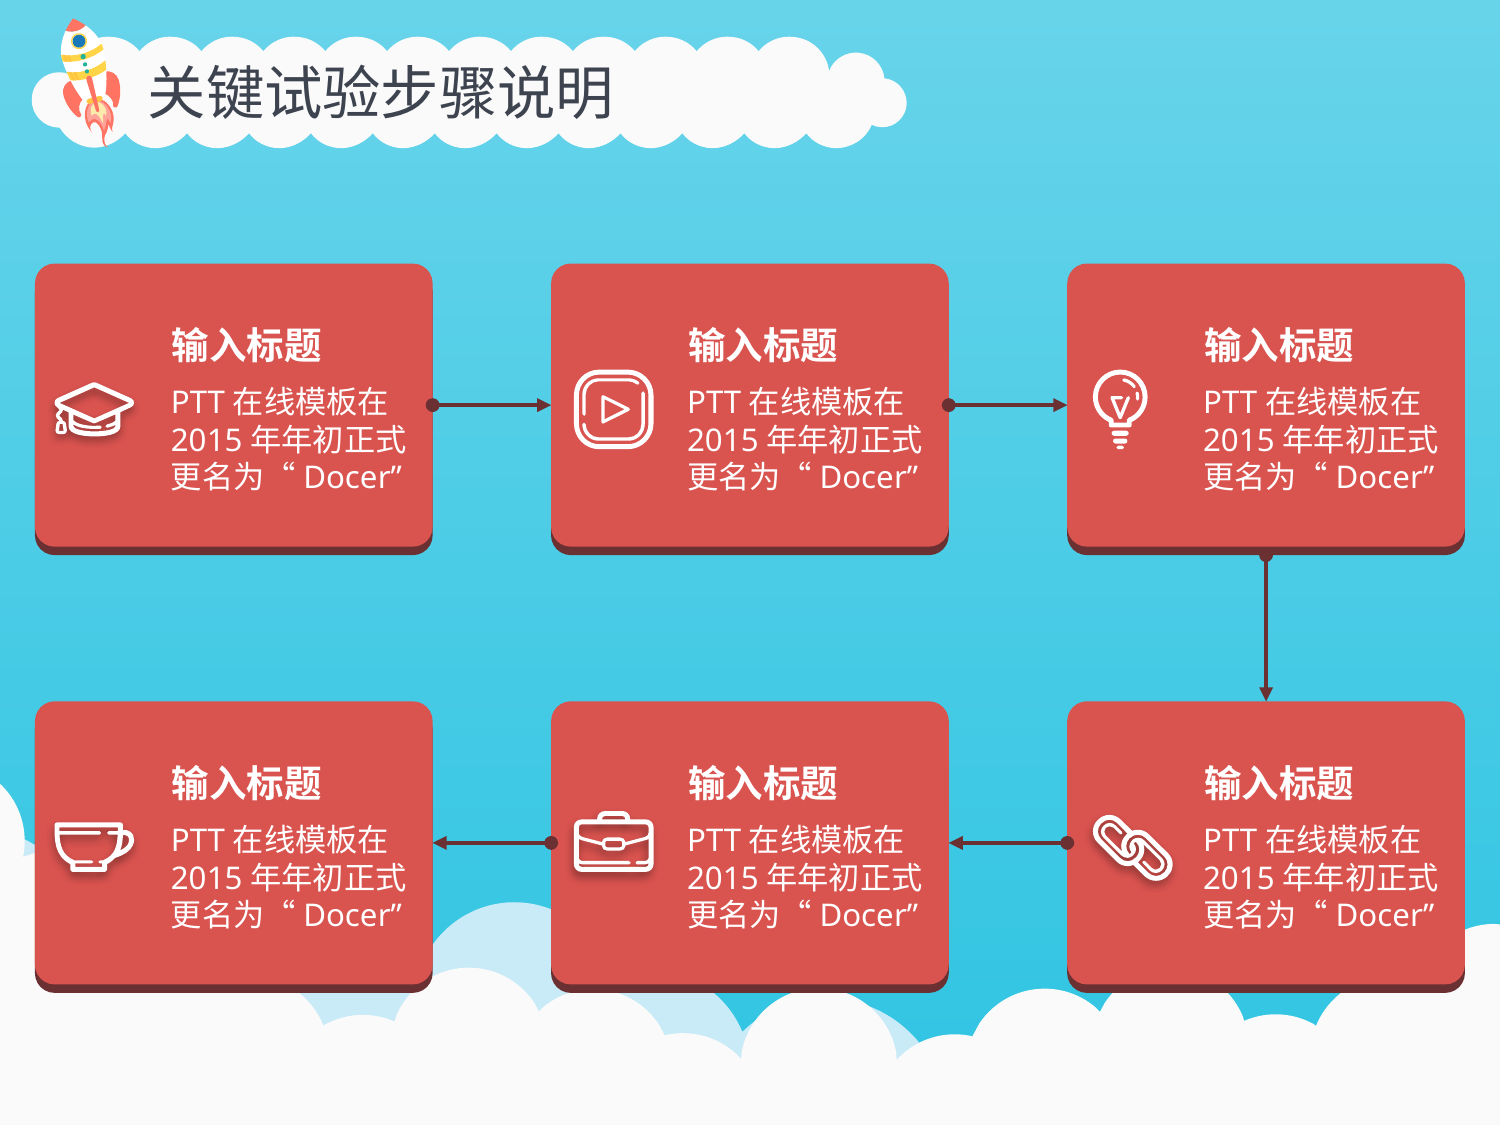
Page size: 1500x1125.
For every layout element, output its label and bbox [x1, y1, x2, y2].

text_box [1092, 369, 1148, 450]
text_box [551, 701, 949, 993]
text_box [34, 701, 433, 993]
text_box [1067, 701, 1465, 993]
text_box [551, 263, 949, 556]
text_box [34, 263, 433, 556]
text_box [31, 18, 907, 149]
text_box [1067, 263, 1465, 556]
text_box [573, 369, 654, 450]
